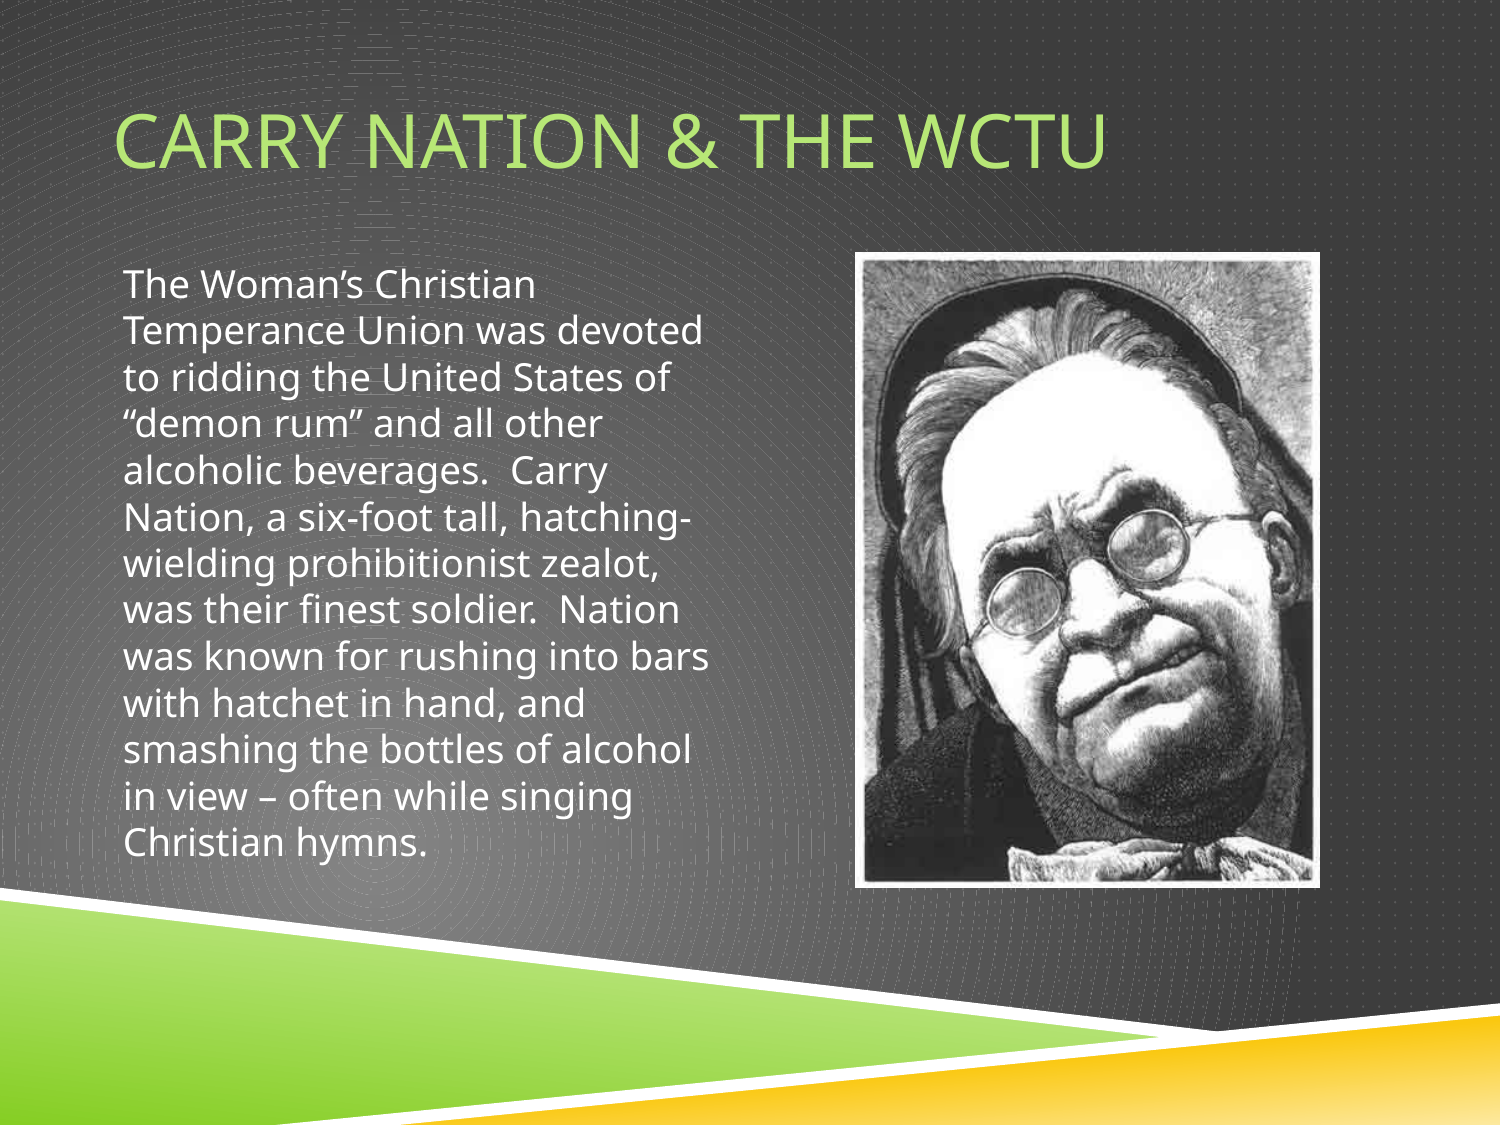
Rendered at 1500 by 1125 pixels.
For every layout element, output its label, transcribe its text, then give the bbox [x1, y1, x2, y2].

title Carry Nation & The WCTu [112, 45, 1388, 233]
list The Woman’s Christian Temperance Union was devoted to ridding the United States of “demon rum” and all other alcoholic beverages. Carry Nation, a six-foot tall, hatching-wielding prohibitionist zealot, was their finest soldier. Nation was known for rushing into bars with hatchet in hand, and smashing the bottles of alcohol in view – often while singing Christian hymns. [112, 251, 713, 888]
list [854, 251, 1321, 889]
